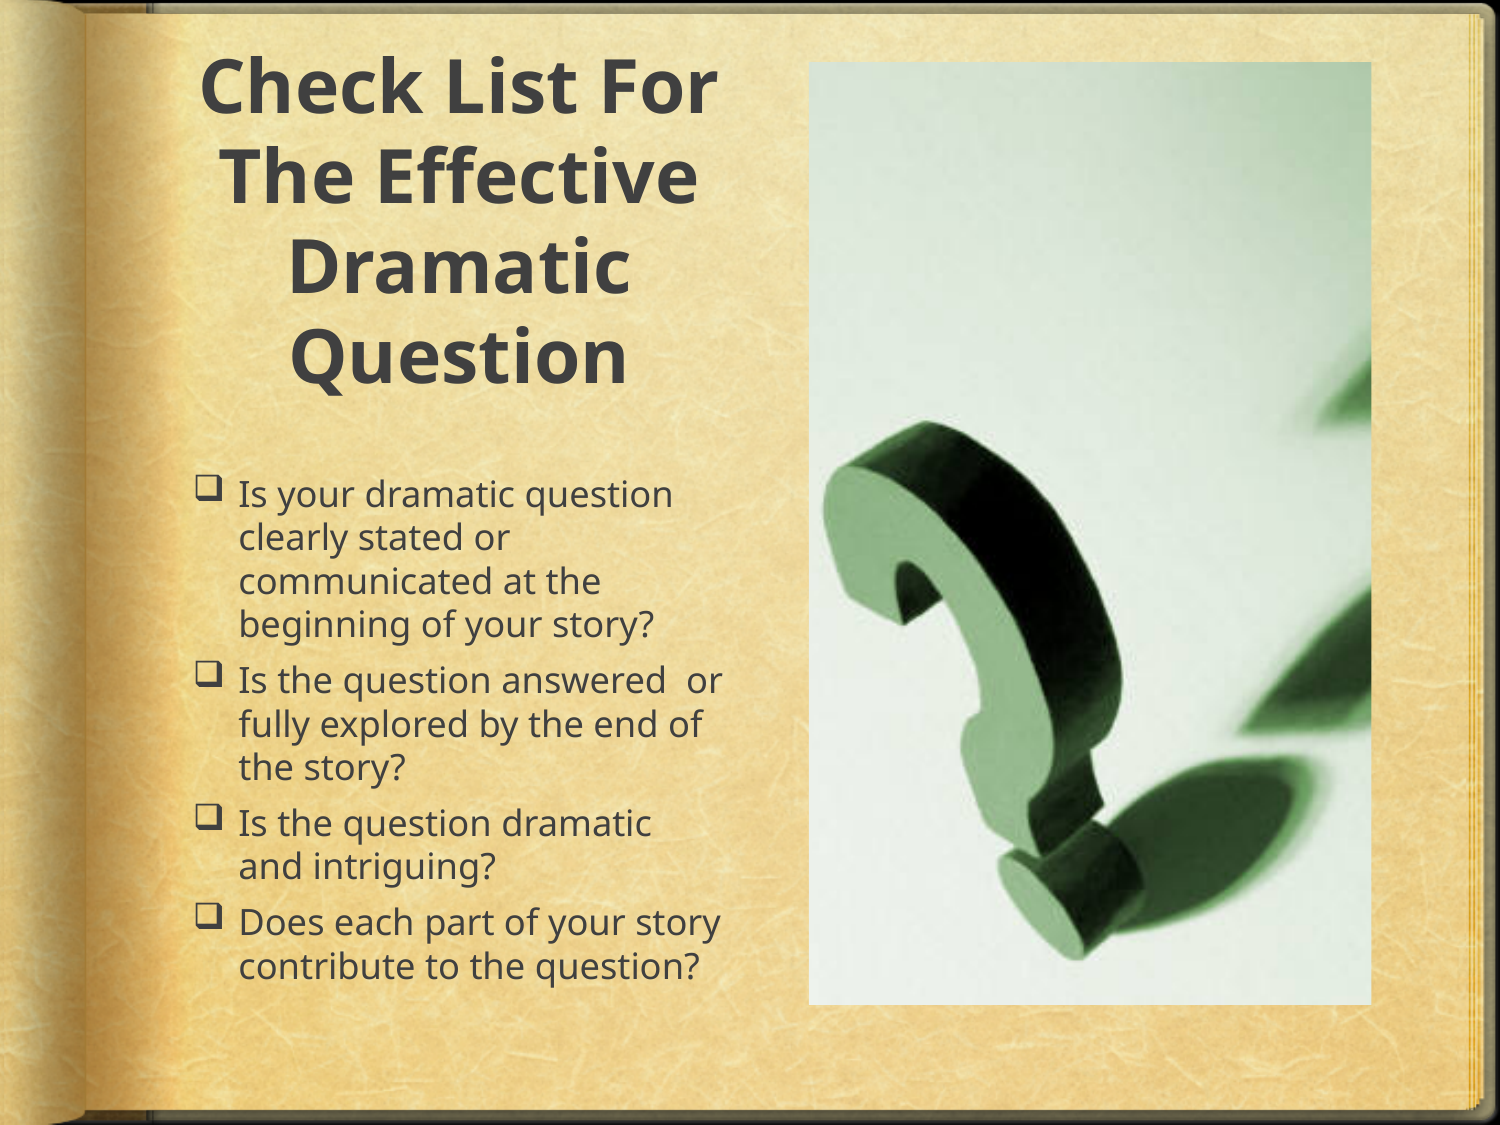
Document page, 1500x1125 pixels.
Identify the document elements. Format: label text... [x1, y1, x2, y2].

list Is your dramatic question clearly stated or communicated at the beginning of your story? Is the question answered or fully explored by the end of the story? Is the question dramatic and intriguing? Does each part of your story contribute to the question? [177, 463, 741, 1042]
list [808, 61, 1373, 1006]
picture [0, 0, 1500, 1125]
title Check List For The Effective Dramatic Question [177, 62, 741, 406]
